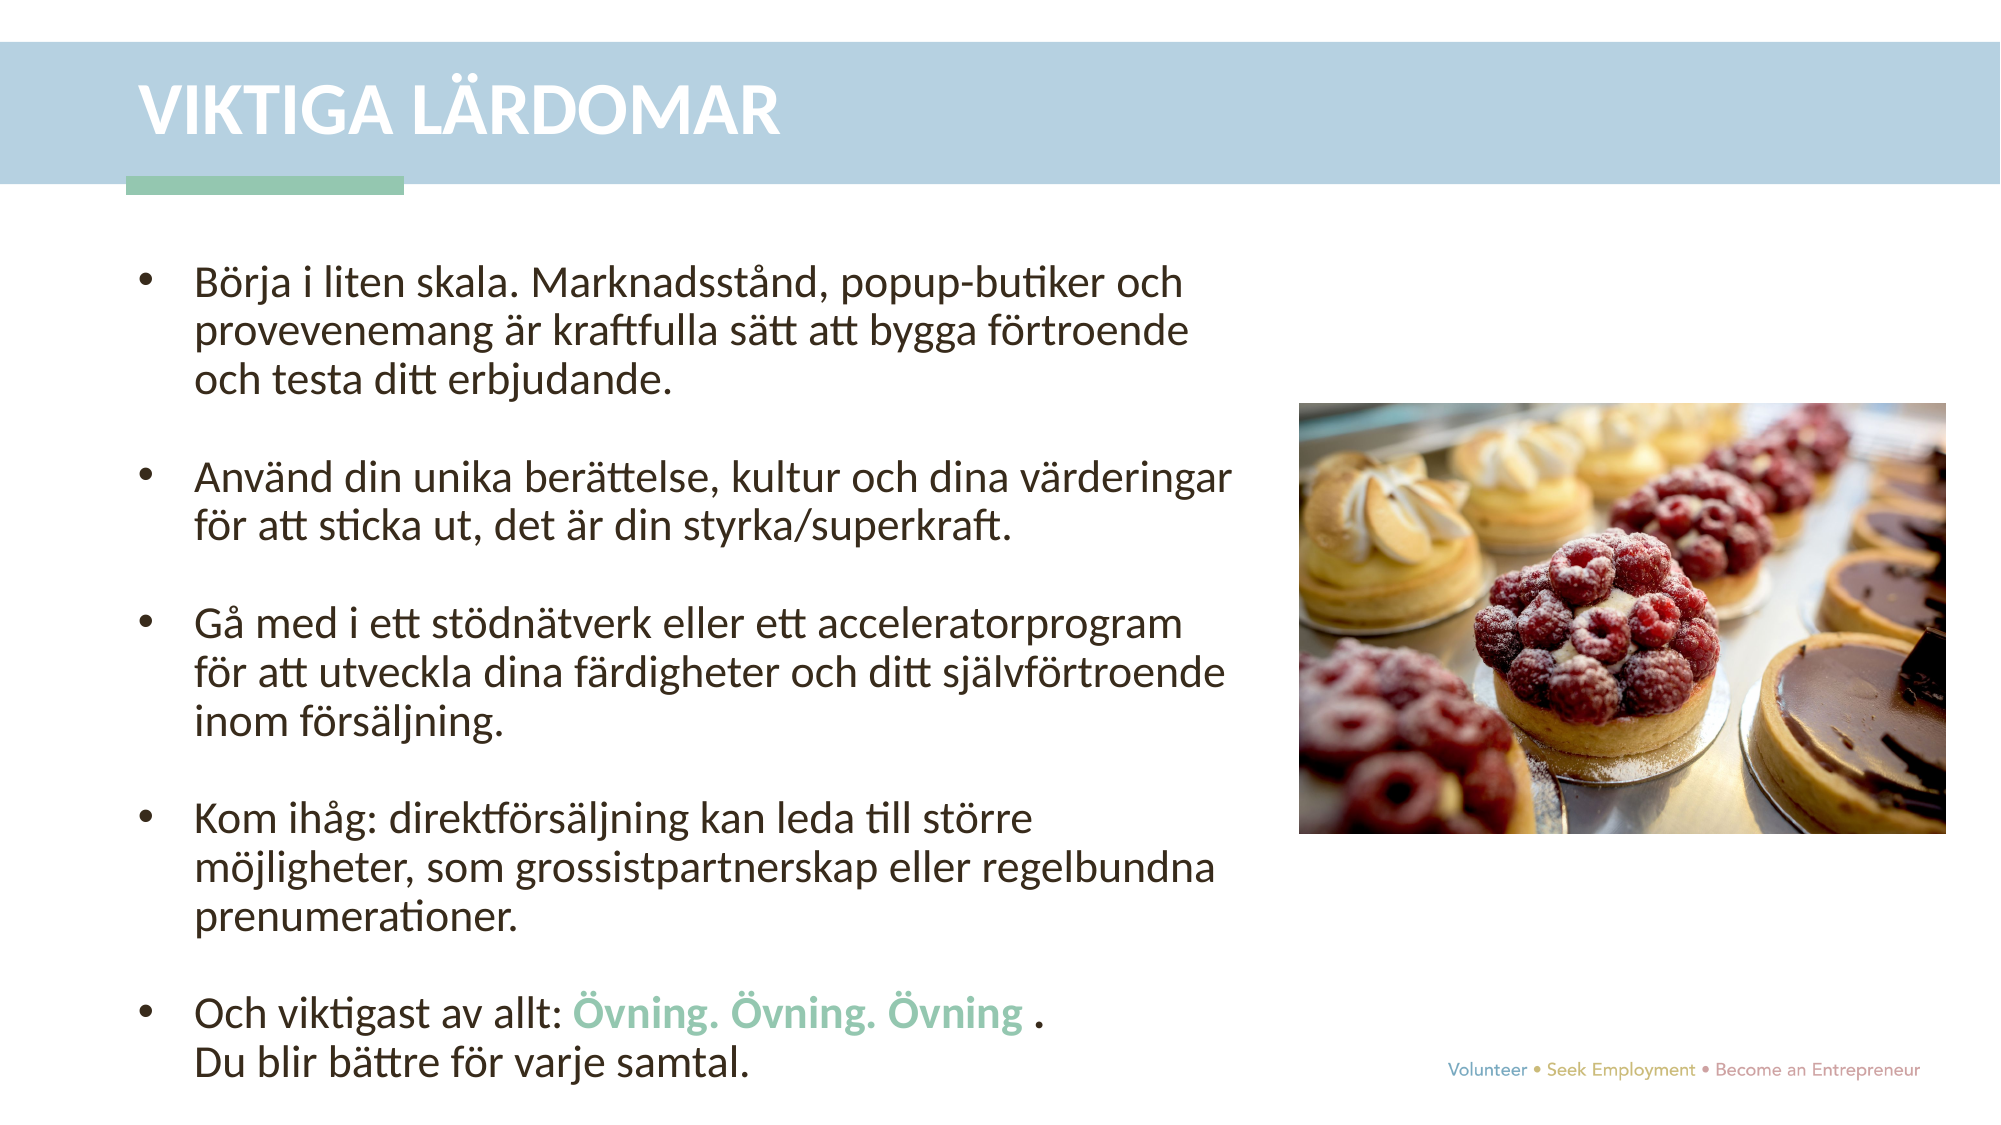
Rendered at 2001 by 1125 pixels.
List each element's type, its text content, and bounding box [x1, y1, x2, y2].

picture [1299, 403, 1946, 834]
list Börja i liten skala. Marknadsstånd, popup-butiker och provevenemang är kraftfulla sätt att bygga förtroende och testa ditt erbjudande. Använd din unika berättelse, kultur och dina värderingar för att sticka ut, det är din styrka/superkraft. Gå med i ett stödnätverk eller ett acceleratorprogram för att utveckla dina färdigheter och ditt självförtroende inom försäljning. Kom ihåg: direktförsäljning kan leda till större möjligheter, som grossistpartnerskap eller regelbundna prenumerationer. Och viktigast av allt: Övning. Övning. Övning . Du blir bättre för varje samtal. [122, 249, 1261, 987]
picture [1418, 1046, 1971, 1103]
list VIKTIGA LÄRDOMAR [123, 51, 1913, 170]
